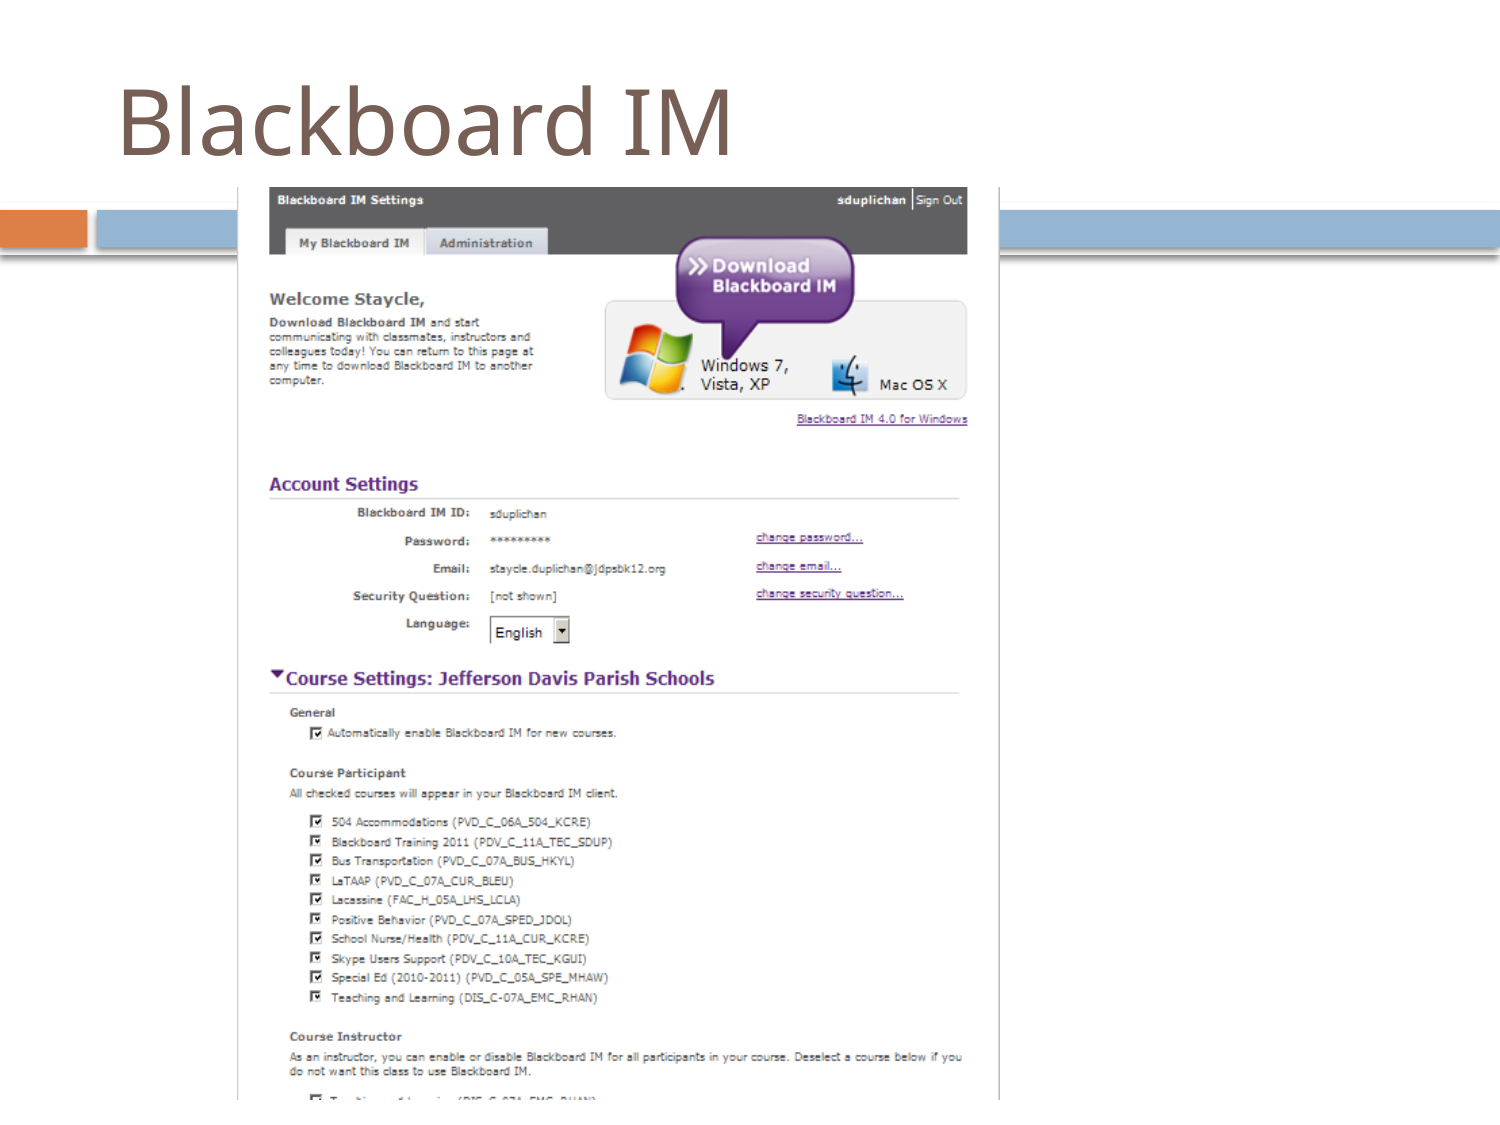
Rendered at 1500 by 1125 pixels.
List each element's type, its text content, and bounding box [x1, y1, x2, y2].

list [237, 187, 1001, 1101]
title Blackboard IM [100, 37, 1438, 200]
